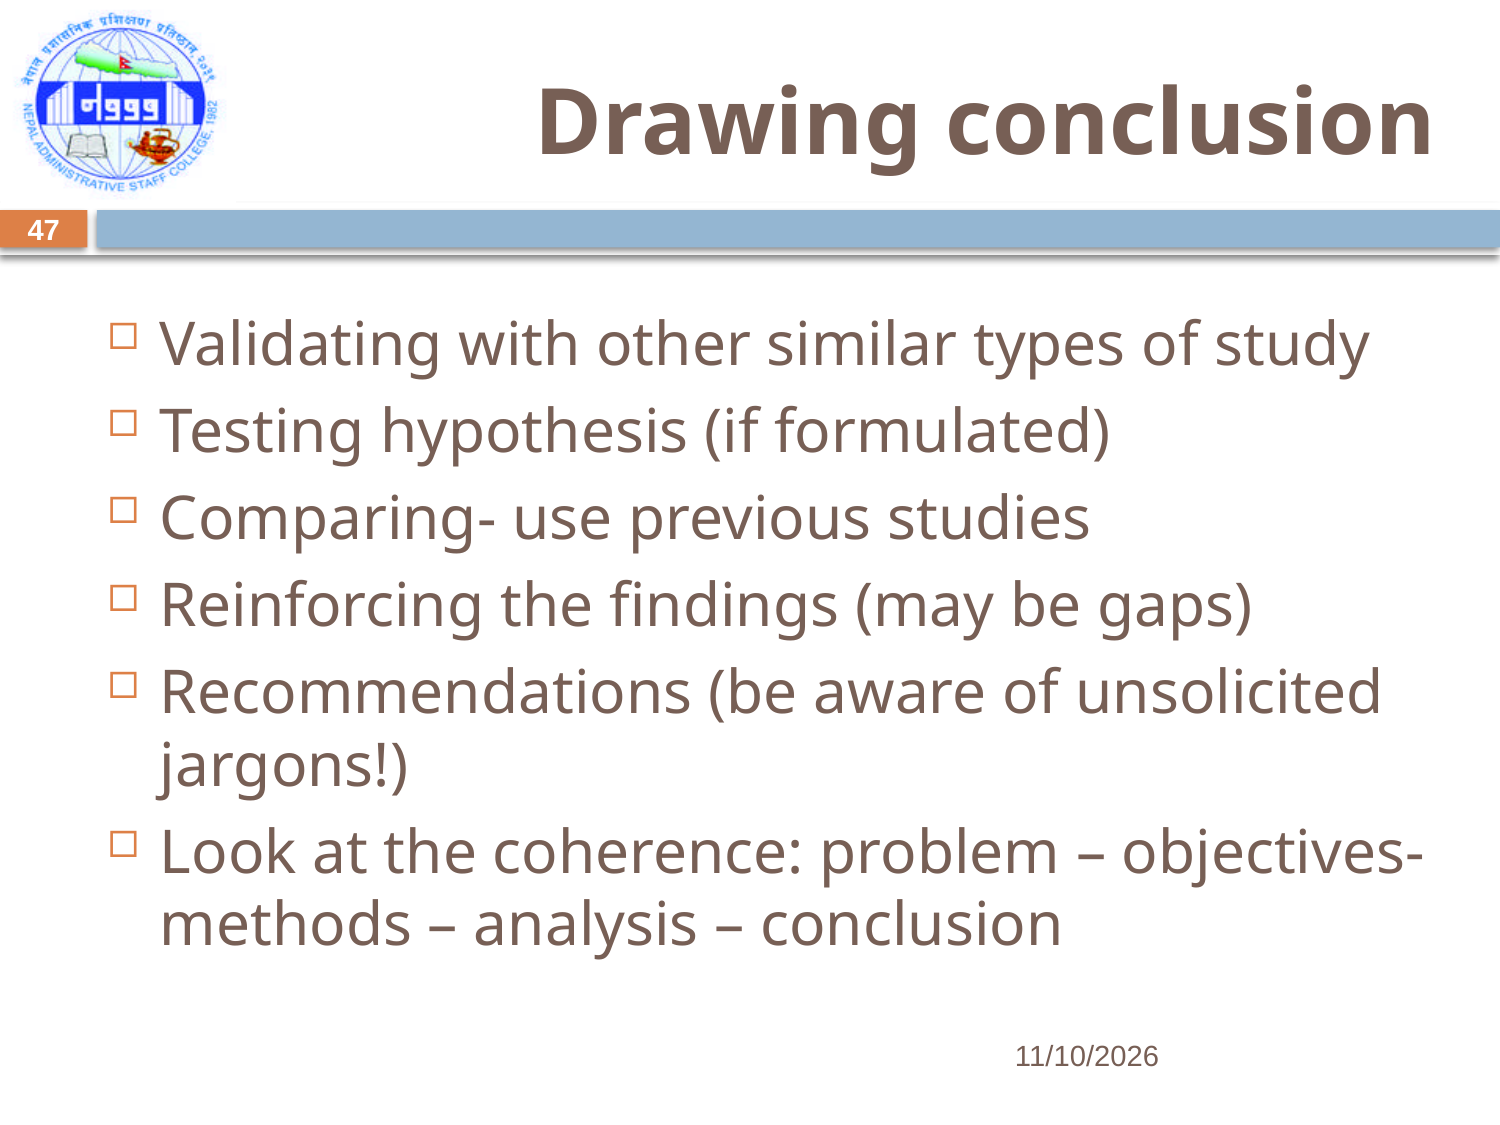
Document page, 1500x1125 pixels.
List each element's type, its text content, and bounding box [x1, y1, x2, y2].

title Drawing conclusion [350, 50, 1475, 188]
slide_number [999, 1025, 1438, 1085]
list Validating with other similar types of study Testing hypothesis (if formulated) Comparing- use previous studies Reinforcing the findings (may be gaps) Recommendations (be aware of unsolicited jargons!) Look at the coherence: problem – objectives- methods – analysis – conclusion [97, 299, 1493, 913]
slide_number 47 [0, 208, 88, 249]
picture [1, 0, 236, 208]
